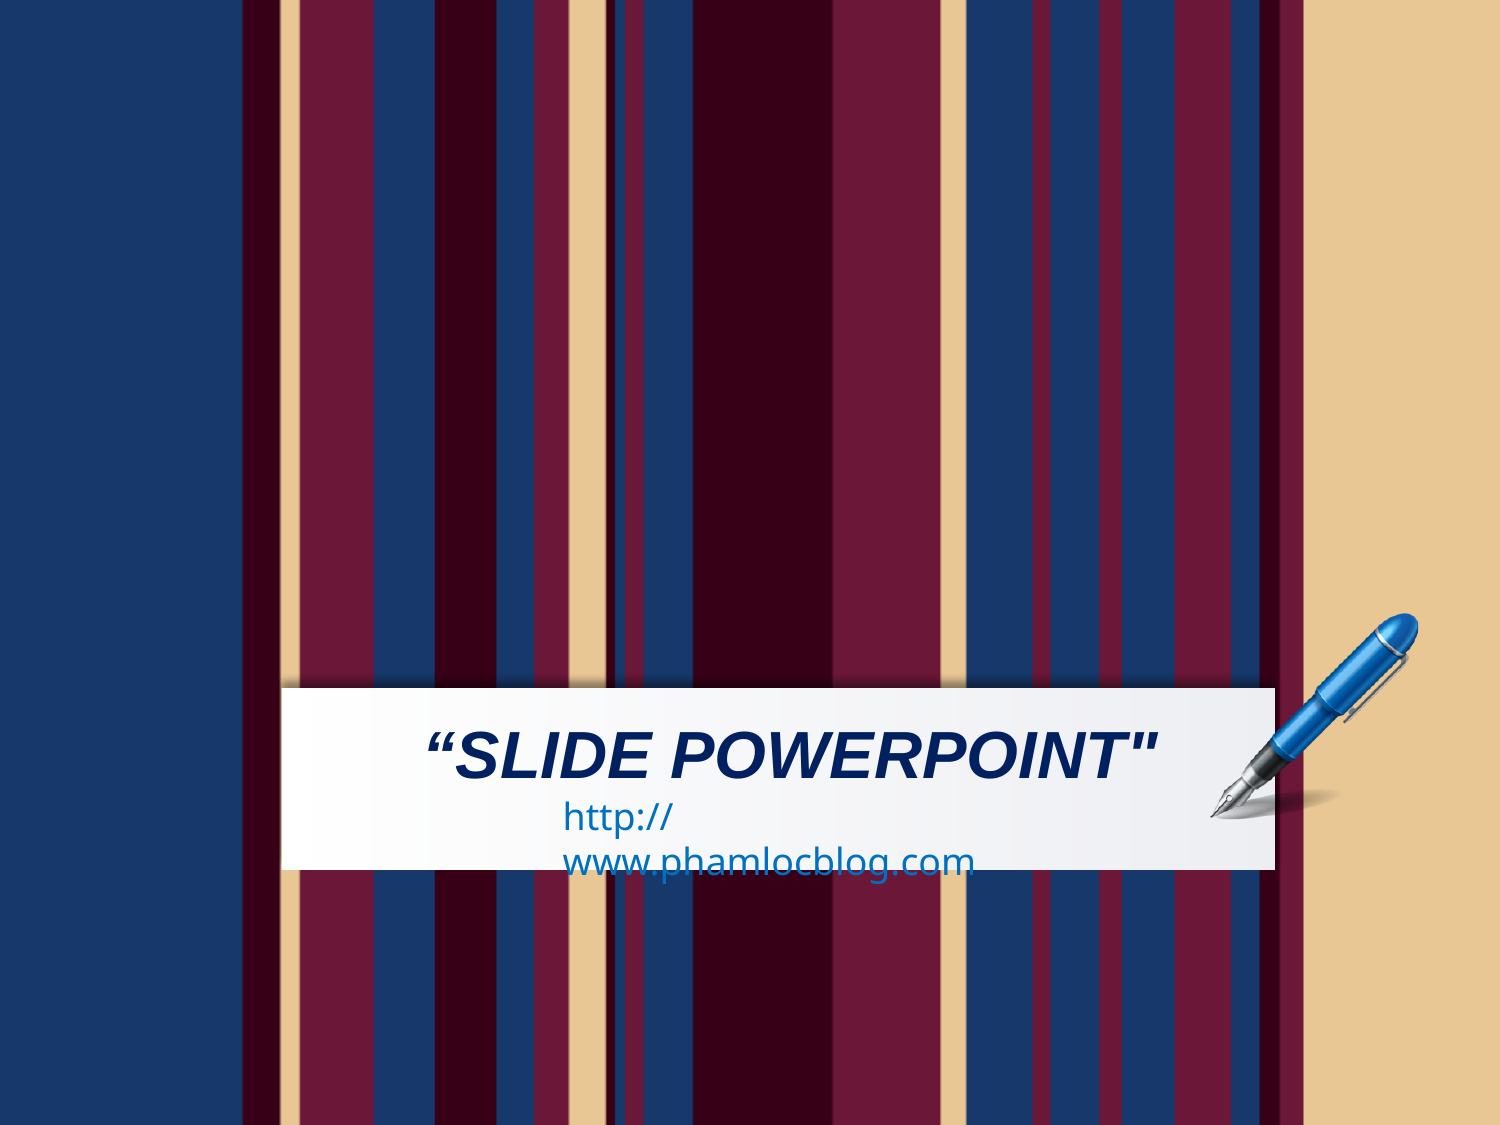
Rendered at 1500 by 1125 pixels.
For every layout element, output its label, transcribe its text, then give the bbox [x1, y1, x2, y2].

text_box “SLIDE POWERPOINT" [407, 704, 1176, 799]
text_box http://www.phamlocblog.com [547, 785, 1068, 891]
picture [0, 0, 1500, 1125]
text_box [281, 688, 1275, 870]
